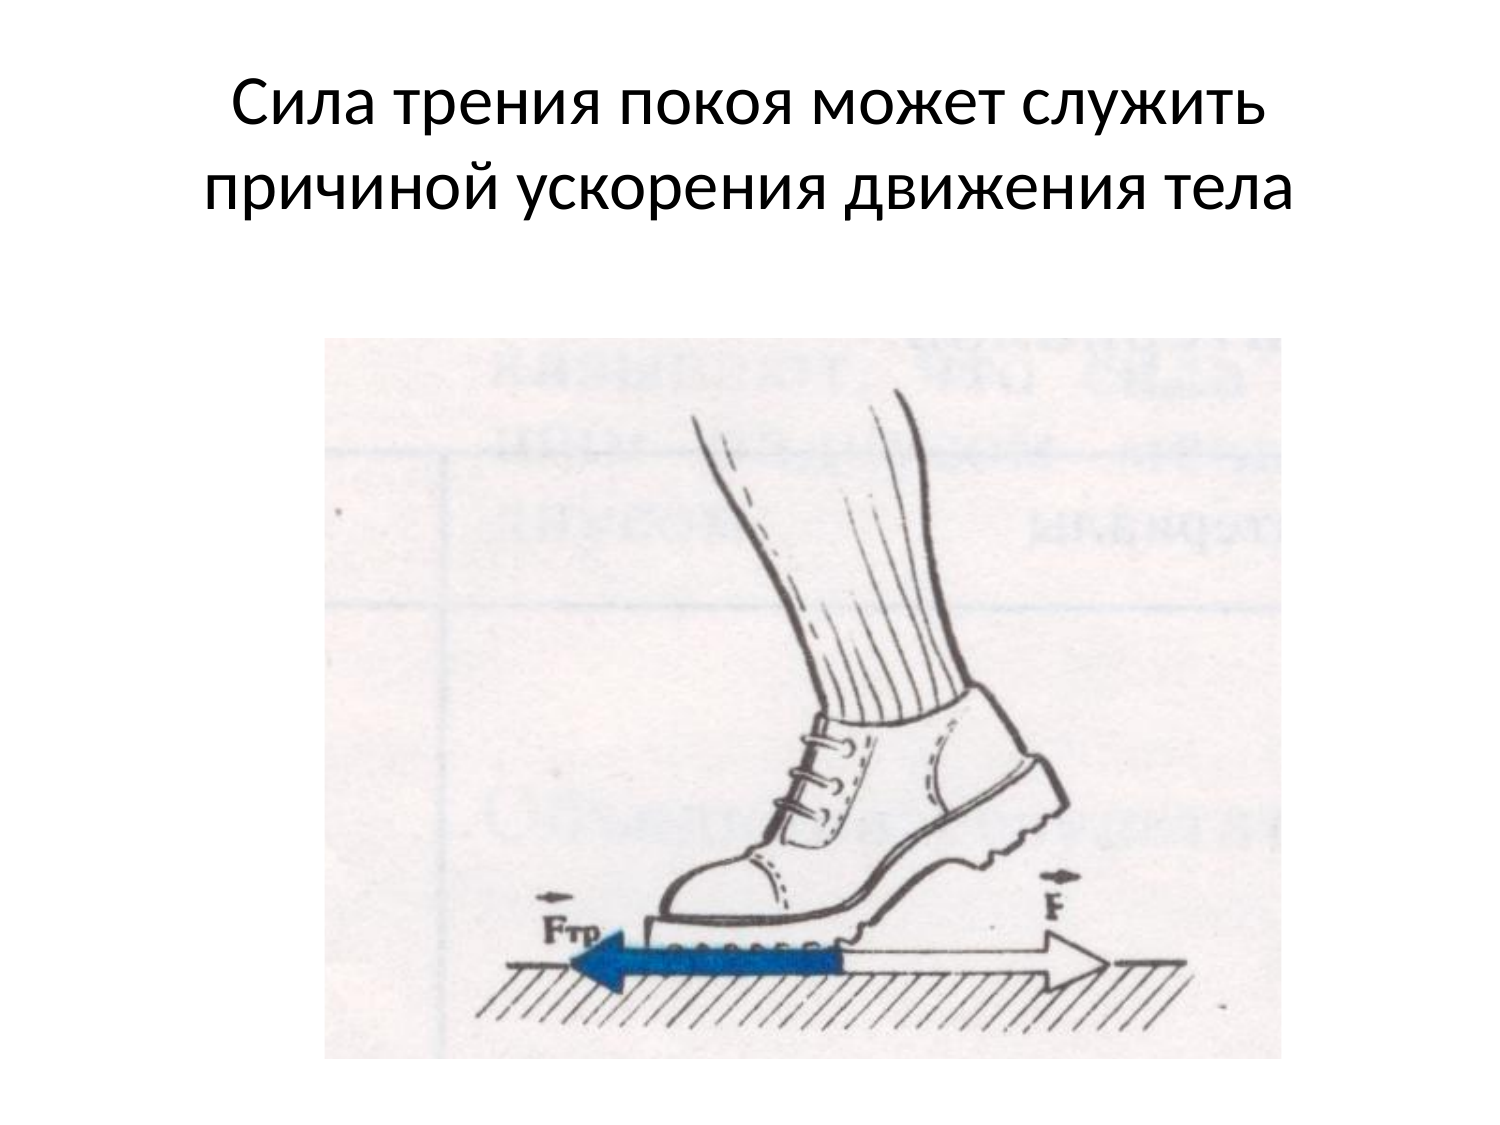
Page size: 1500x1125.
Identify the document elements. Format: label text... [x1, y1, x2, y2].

picture [324, 337, 1282, 1059]
title Сила трения покоя может служить причиной ускорения движения тела [75, 45, 1425, 233]
